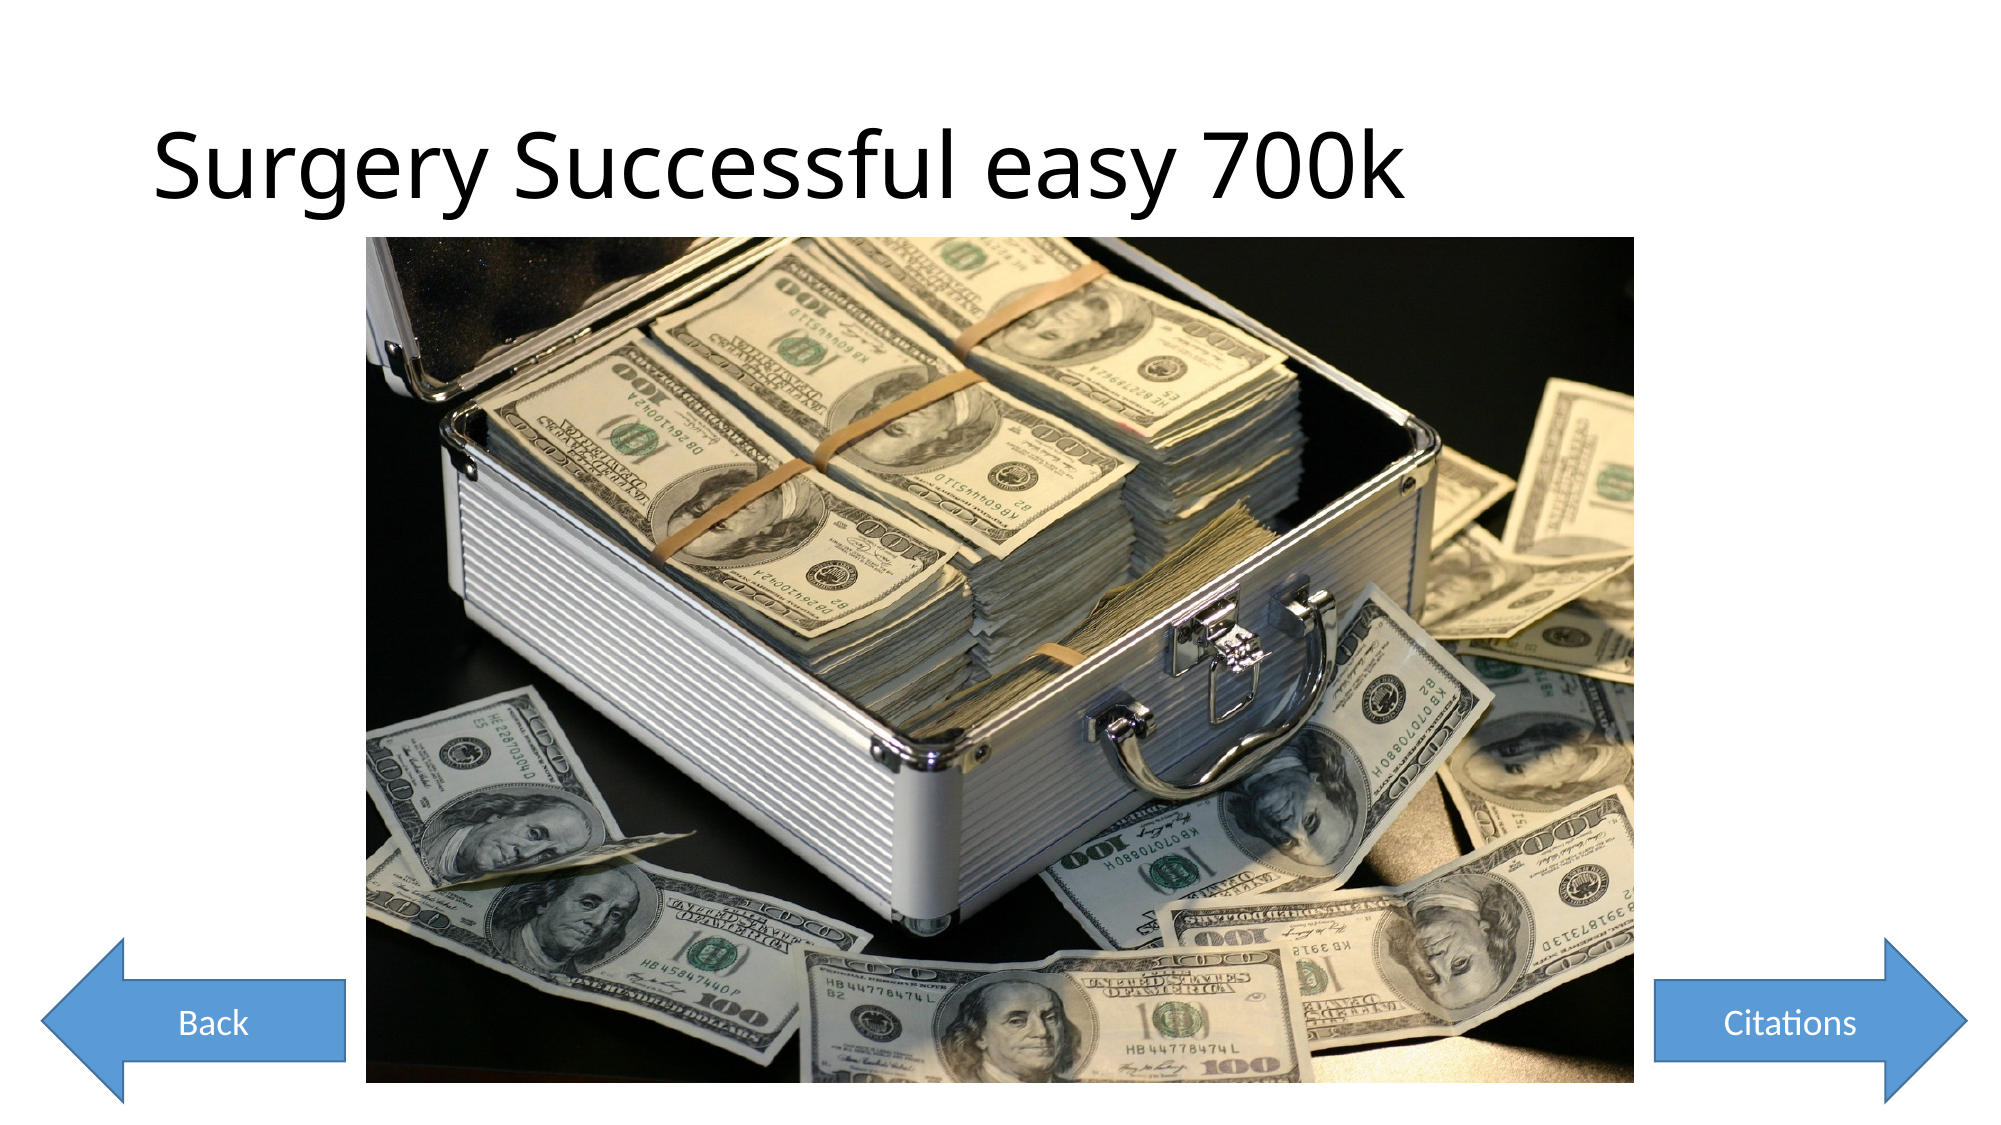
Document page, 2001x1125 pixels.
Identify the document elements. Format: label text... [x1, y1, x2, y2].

text_box Back [40, 937, 346, 1105]
text_box Citations [1653, 937, 1969, 1105]
picture [366, 237, 1634, 1083]
title Surgery Successful easy 700k [137, 59, 1863, 278]
